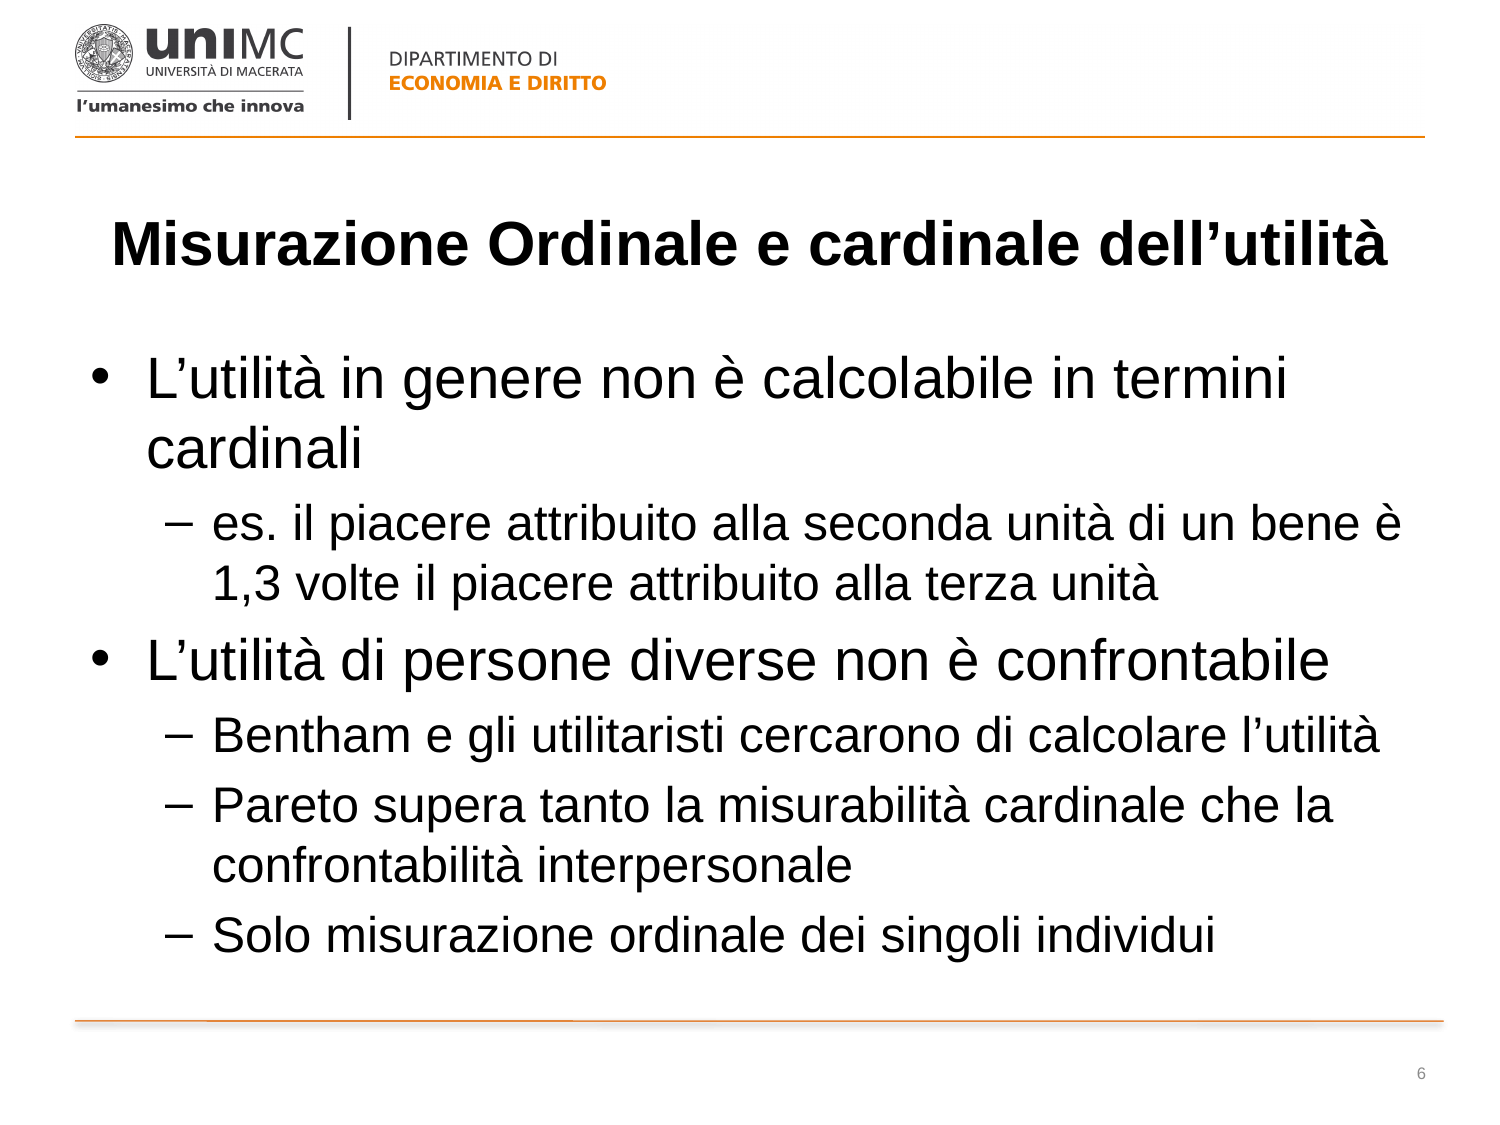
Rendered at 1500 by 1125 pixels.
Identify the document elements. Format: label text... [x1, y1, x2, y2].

title Misurazione Ordinale e cardinale dell’utilità [75, 195, 1425, 287]
slide_number 6 [1091, 1042, 1442, 1103]
list L’utilità in genere non è calcolabile in termini cardinali es. il piacere attribuito alla seconda unità di un bene è 1,3 volte il piacere attribuito alla terza unità L’utilità di persone diverse non è confrontabile Bentham e gli utilitaristi cercarono di calcolare l’utilità Pareto supera tanto la misurabilità cardinale che la confrontabilità interpersonale Solo misurazione ordinale dei singoli individui [75, 333, 1425, 1076]
picture [75, 24, 1425, 138]
